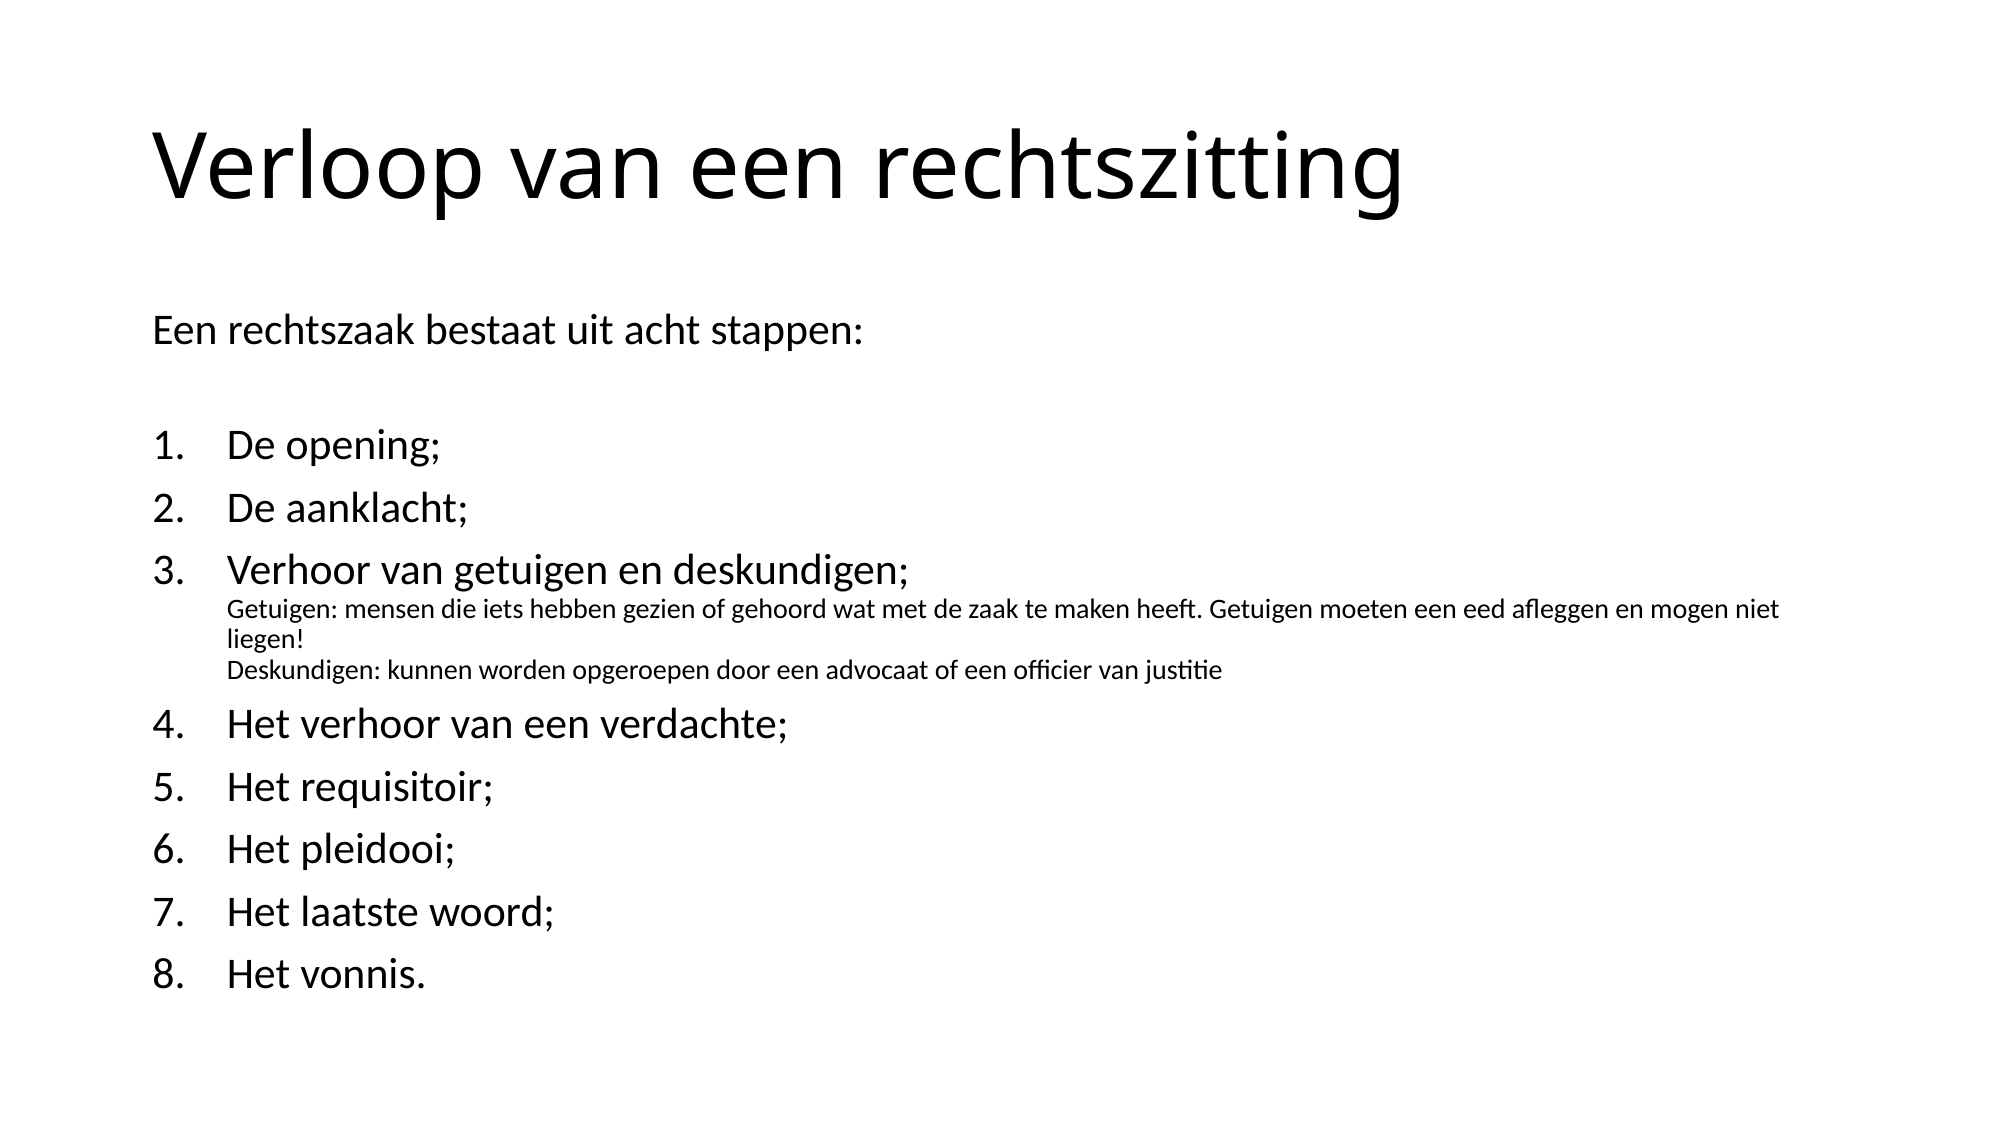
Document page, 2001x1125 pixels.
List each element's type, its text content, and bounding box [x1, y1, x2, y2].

title Verloop van een rechtszitting [137, 59, 1863, 278]
list Een rechtszaak bestaat uit acht stappen: De opening; De aanklacht; Verhoor van getuigen en deskundigen; Getuigen: mensen die iets hebben gezien of gehoord wat met de zaak te maken heeft. Getuigen moeten een eed afleggen en mogen niet liegen! Deskundigen: kunnen worden opgeroepen door een advocaat of een officier van justitie Het verhoor van een verdachte; Het requisitoir; Het pleidooi; Het laatste woord; Het vonnis. [137, 299, 1863, 1014]
